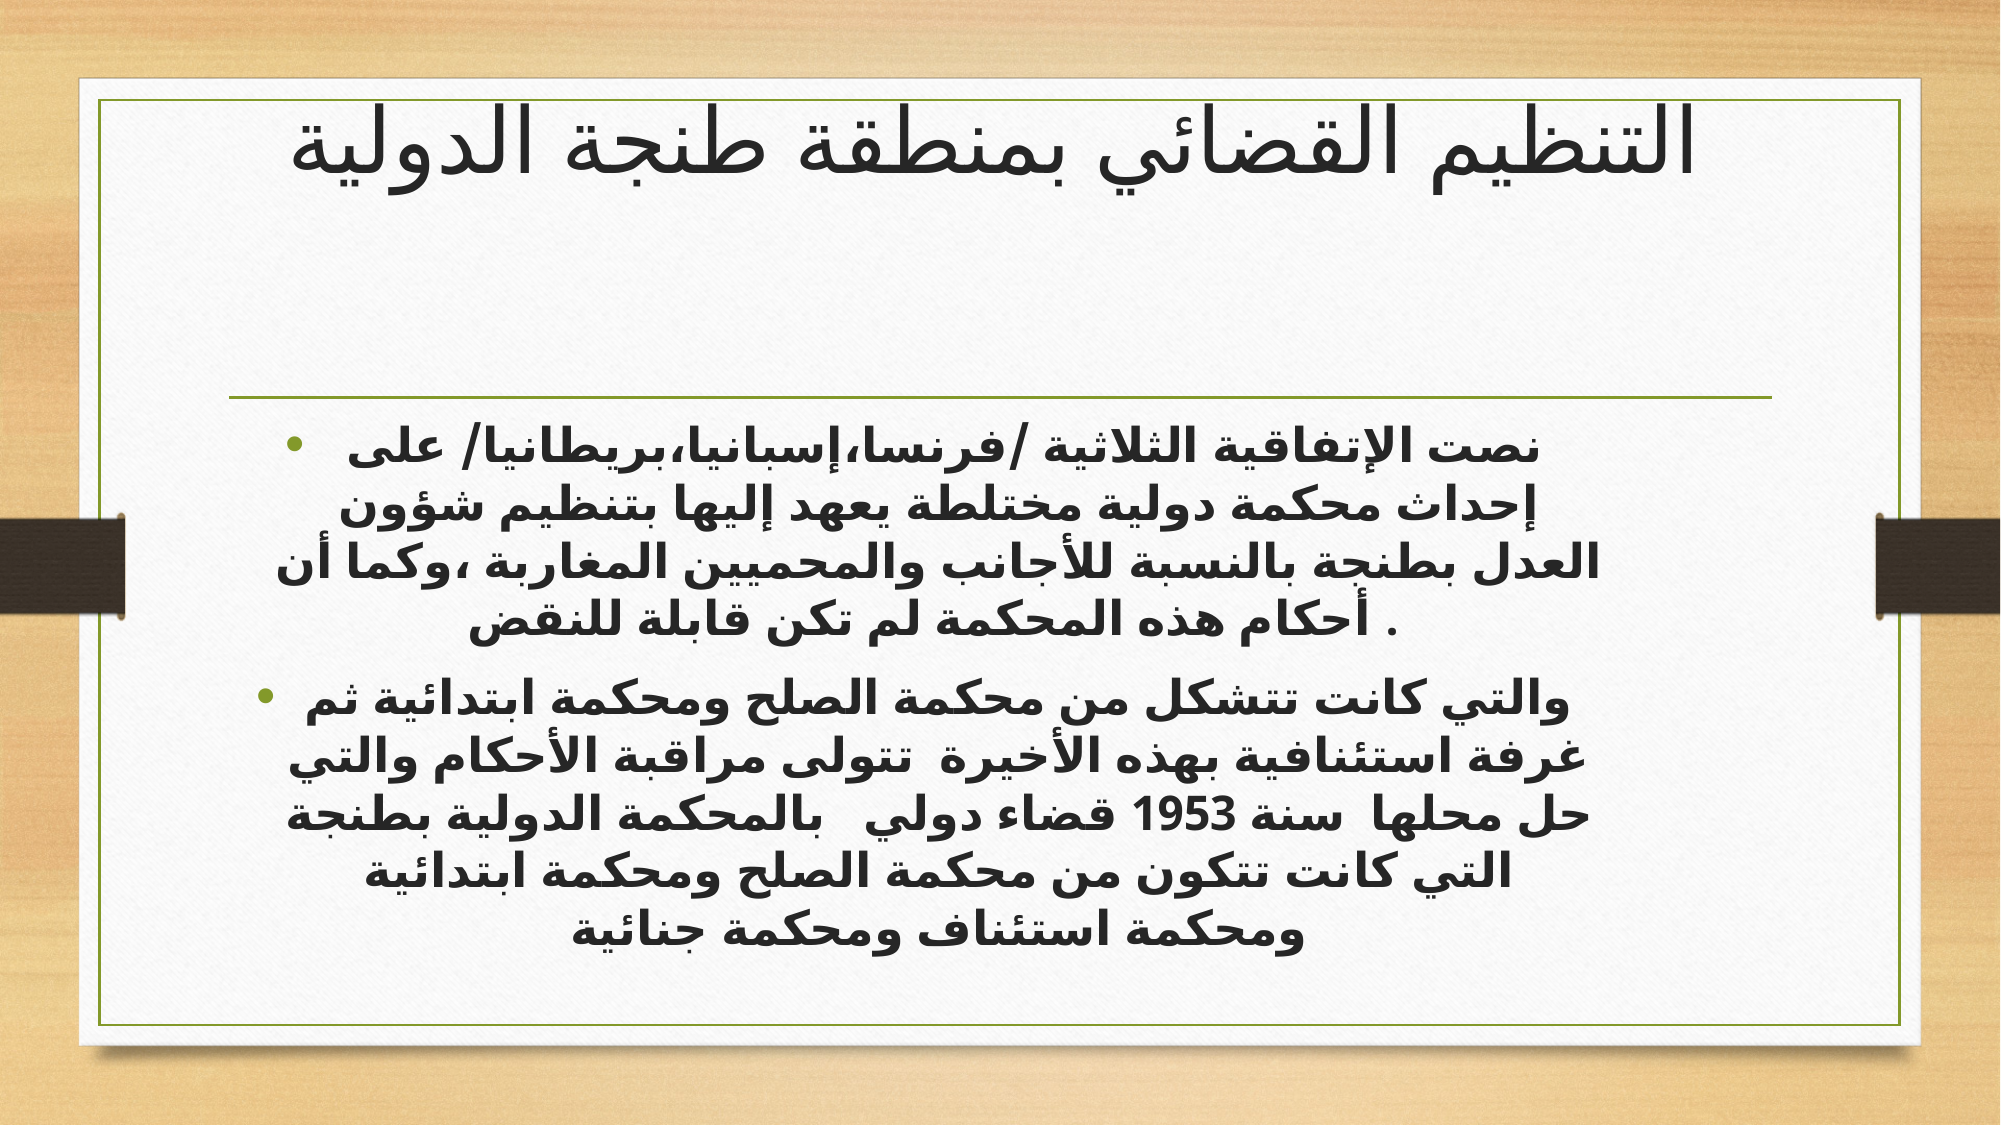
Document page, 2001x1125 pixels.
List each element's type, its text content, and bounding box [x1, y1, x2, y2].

title التنظيم القضائي بمنطقة طنجة الدولية [111, 56, 1879, 329]
picture [0, 0, 2001, 1125]
list نصت الإتفاقية الثلاثية /فرنسا،إسبانيا،بريطانيا/ على إحداث محكمة دولية مختلطة يعهد إليها بتنظيم شؤون العدل بطنجة بالنسبة للأجانب والمحميين المغاربة ،وكما أن أحكام هذه المحكمة لم تكن قابلة للنقض . والتي كانت تتشكل من محكمة الصلح ومحكمة ابتدائية ثم غرفة استئنافية بهذه الأخيرة تتولى مراقبة الأحكام والتي حل محلها سنة 1953 قضاء دولي بالمحكمة الدولية بطنجة التي كانت تتكون من محكمة الصلح ومحكمة ابتدائية ومحكمة استئناف ومحكمة جنائية [211, 328, 1623, 965]
